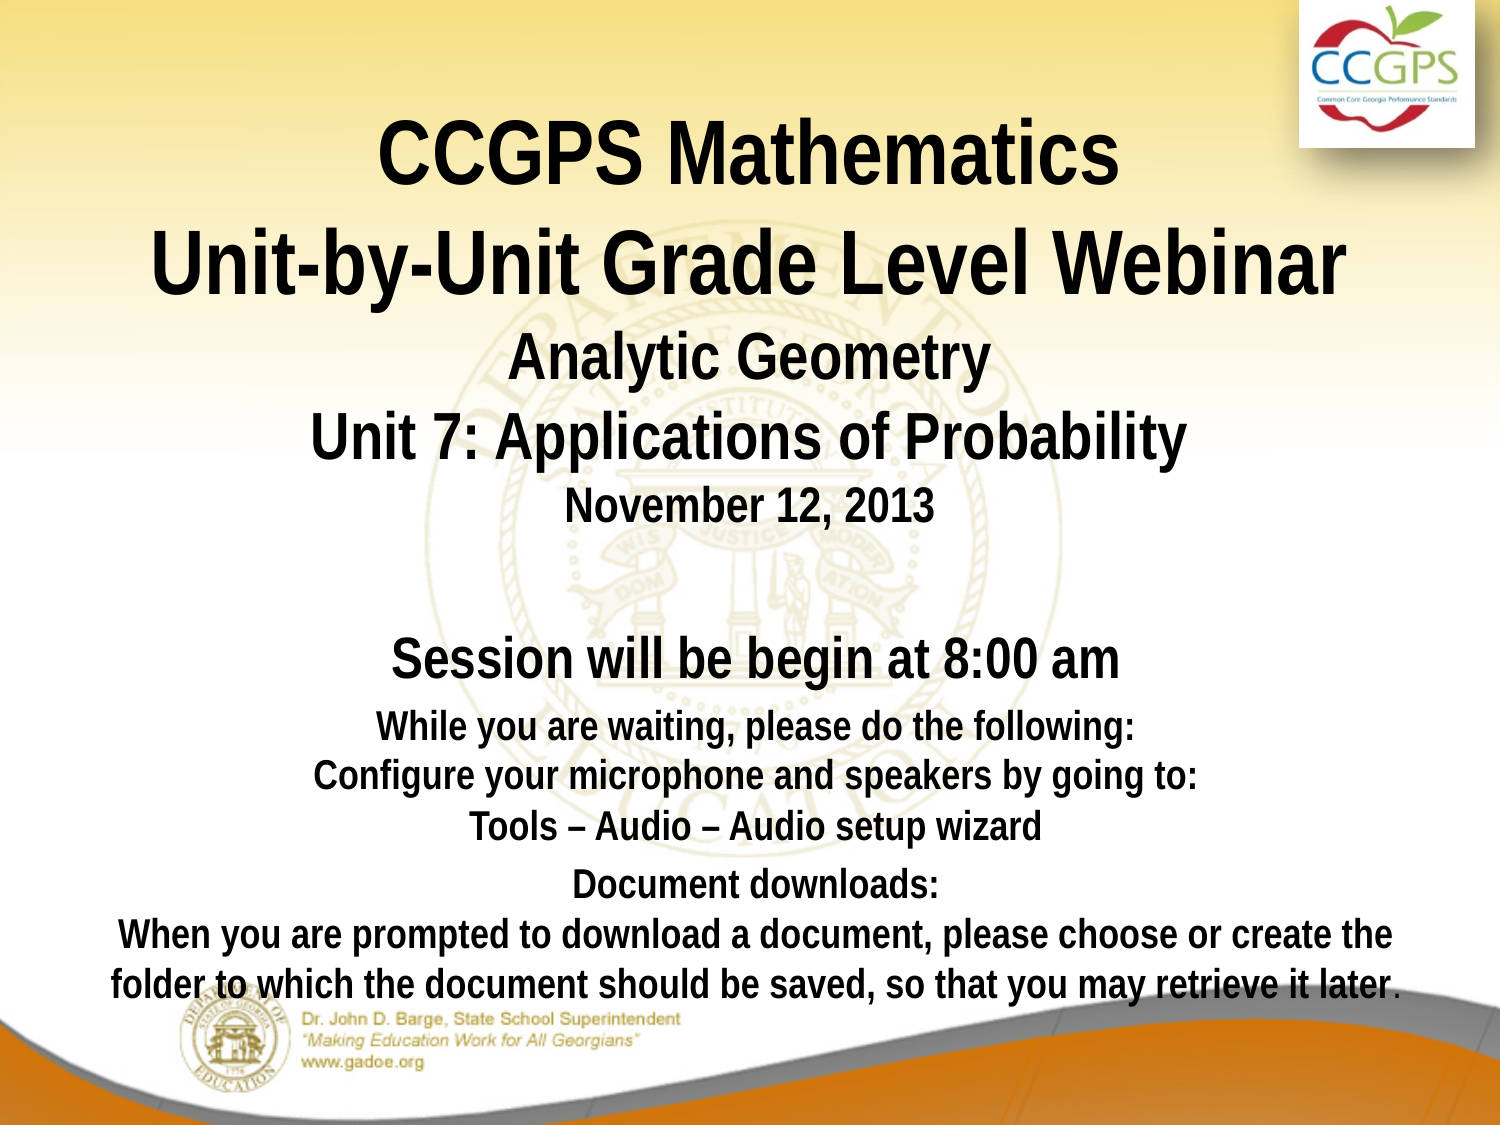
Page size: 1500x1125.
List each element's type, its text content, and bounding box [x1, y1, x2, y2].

picture [0, 0, 1500, 1125]
title CCGPS Mathematics Unit-by-Unit Grade Level Webinar Analytic Geometry Unit 7: Applications of Probability November 12, 2013 [24, 24, 1476, 601]
subtitle Session will be begin at 8:00 am While you are waiting, please do the following: Configure your microphone and speakers by going to: Tools – Audio – Audio setup wizard Document downloads: When you are prompted to download a document, please choose or create the folder to which the document should be saved, so that you may retrieve it later. [74, 612, 1438, 1038]
